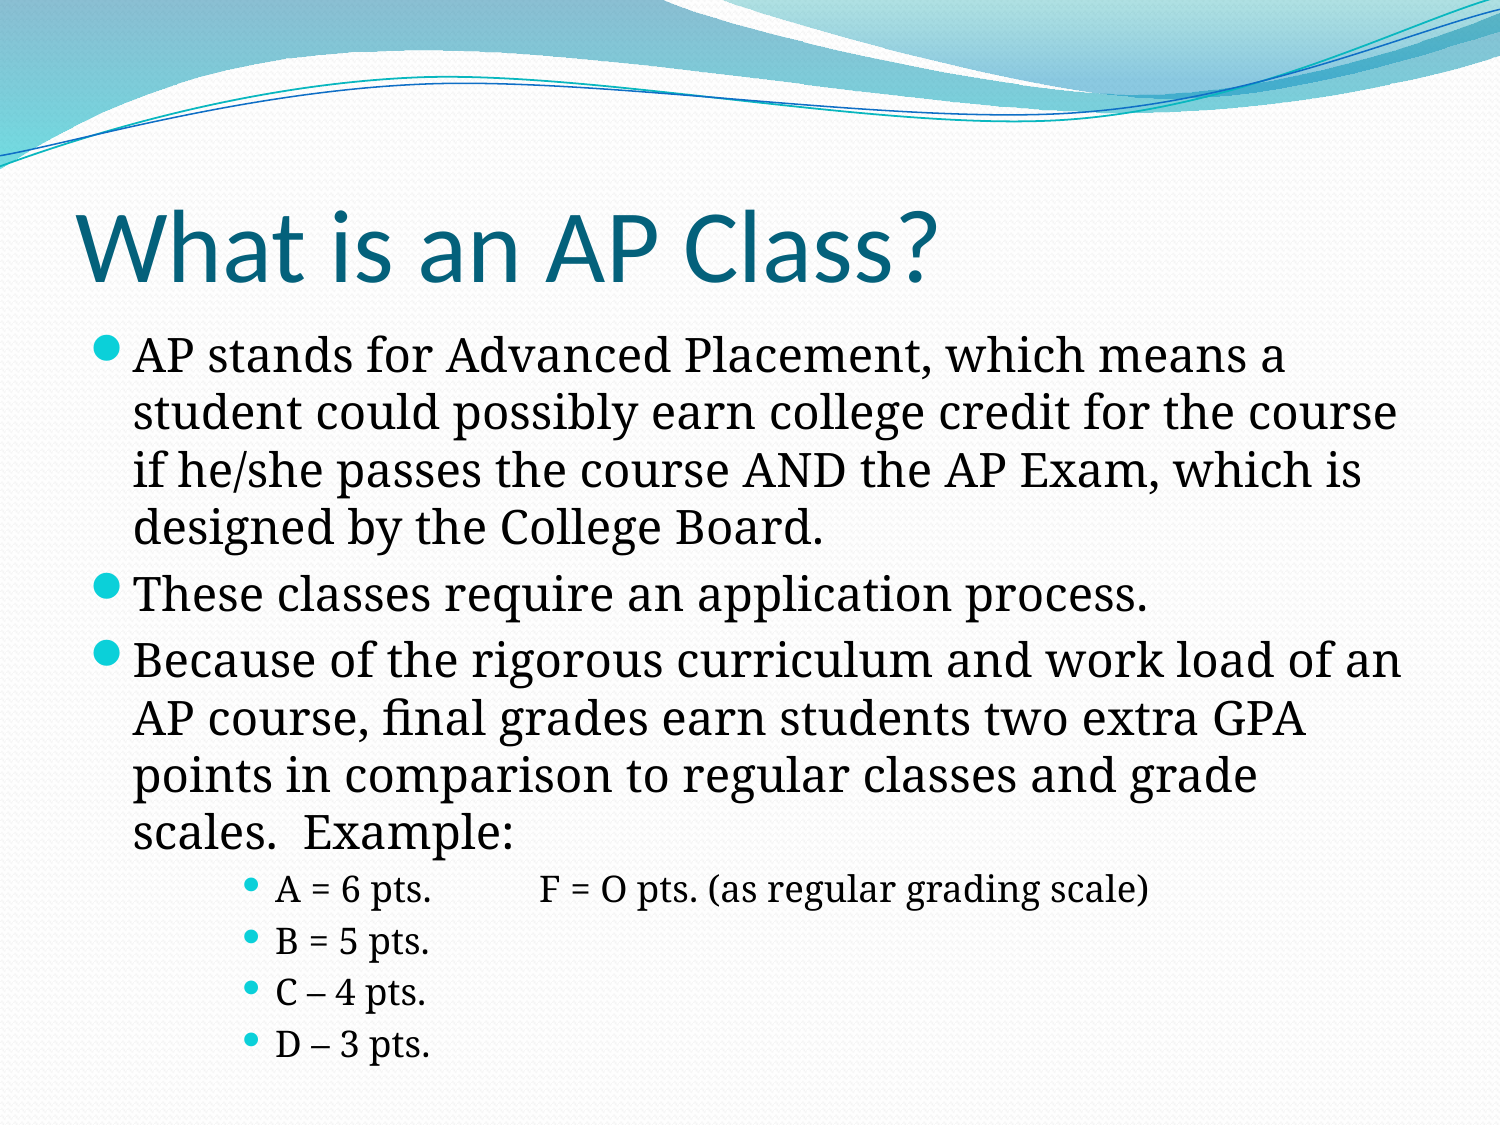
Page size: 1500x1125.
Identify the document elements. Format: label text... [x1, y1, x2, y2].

title What is an AP Class? [75, 115, 1425, 303]
list AP stands for Advanced Placement, which means a student could possibly earn college credit for the course if he/she passes the course AND the AP Exam, which is designed by the College Board. These classes require an application process. Because of the rigorous curriculum and work load of an AP course, final grades earn students two extra GPA points in comparison to regular classes and grade scales. Example: A = 6 pts. F = O pts. (as regular grading scale) B = 5 pts. C – 4 pts. D – 3 pts. [75, 317, 1425, 1088]
